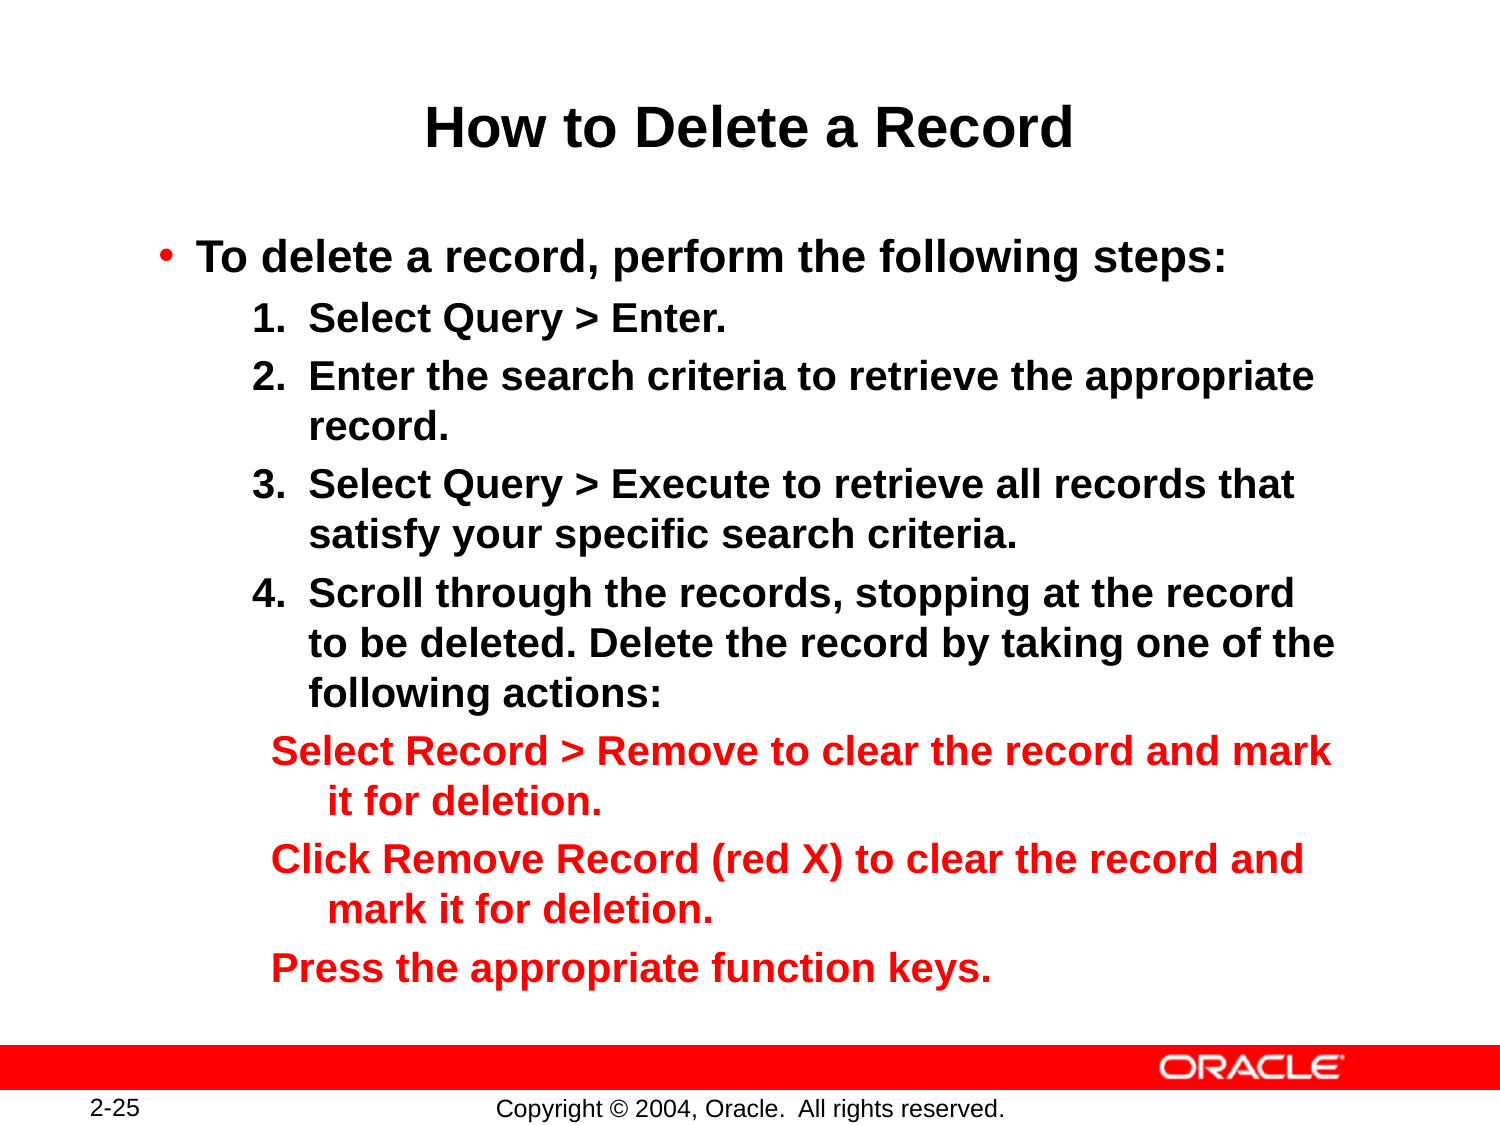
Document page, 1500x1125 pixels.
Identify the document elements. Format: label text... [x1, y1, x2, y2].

title How to Delete a Record [149, 87, 1351, 232]
list To delete a record, perform the following steps: 1. Select Query > Enter. 2. Enter the search criteria to retrieve the appropriate record. 3. Select Query > Execute to retrieve all records that satisfy your specific search criteria. 4. Scroll through the records, stopping at the record to be deleted. Delete the record by taking one of the following actions: Select Record > Remove to clear the record and mark it for deletion. Click Remove Record (red X) to clear the record and mark it for deletion. Press the appropriate function keys. [137, 224, 1347, 1079]
